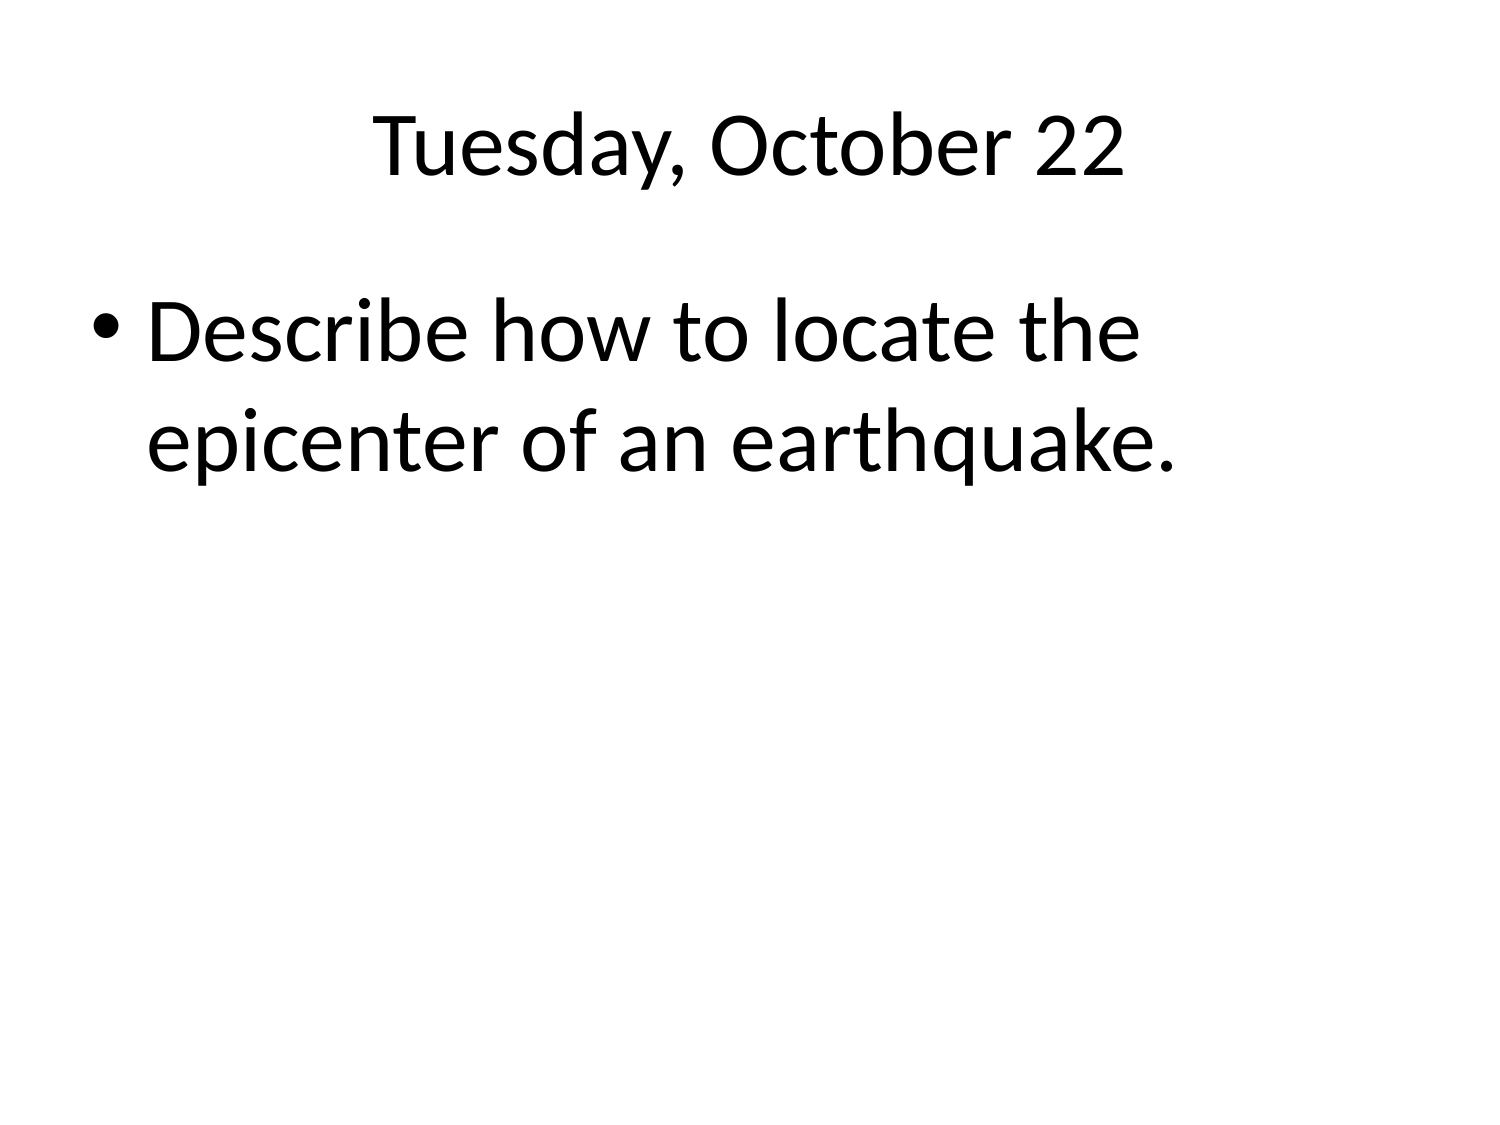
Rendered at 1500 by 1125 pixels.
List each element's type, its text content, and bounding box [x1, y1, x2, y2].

list Describe how to locate the epicenter of an earthquake. [75, 262, 1425, 1005]
title Tuesday, October 22 [75, 45, 1425, 233]
